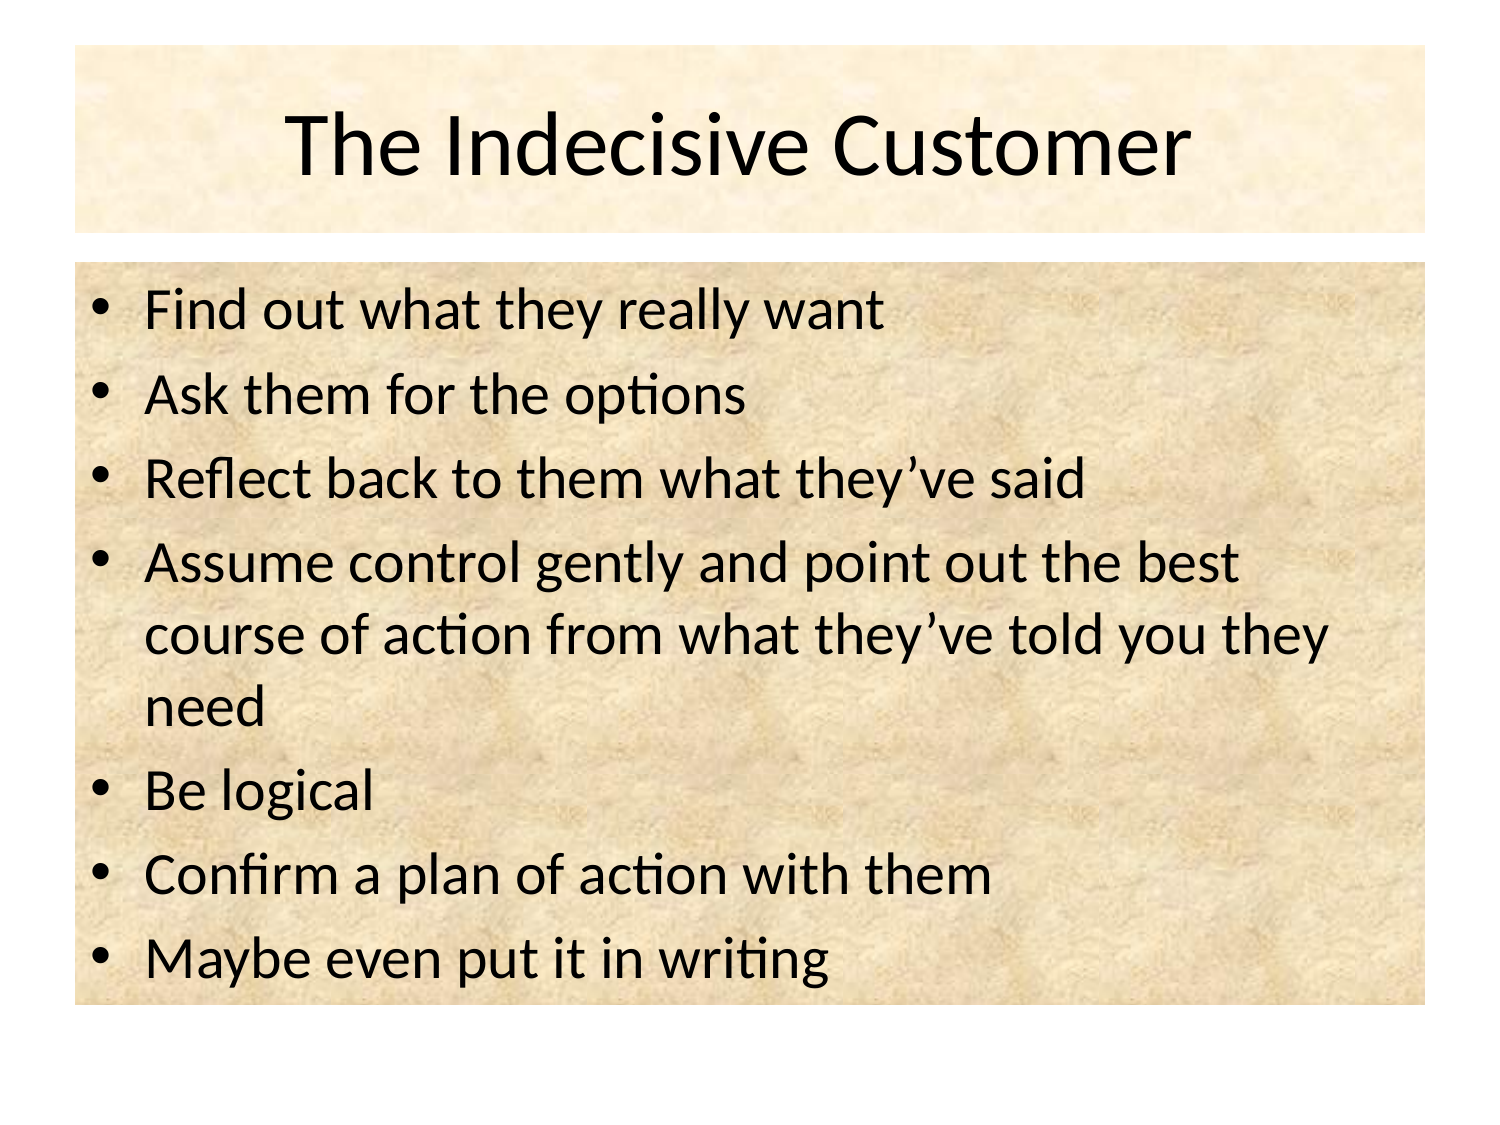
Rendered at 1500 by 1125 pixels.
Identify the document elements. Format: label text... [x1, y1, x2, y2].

title The Indecisive Customer [75, 45, 1425, 233]
list Find out what they really want Ask them for the options Reflect back to them what they’ve said Assume control gently and point out the best course of action from what they’ve told you they need Be logical Confirm a plan of action with them Maybe even put it in writing [75, 262, 1425, 1005]
